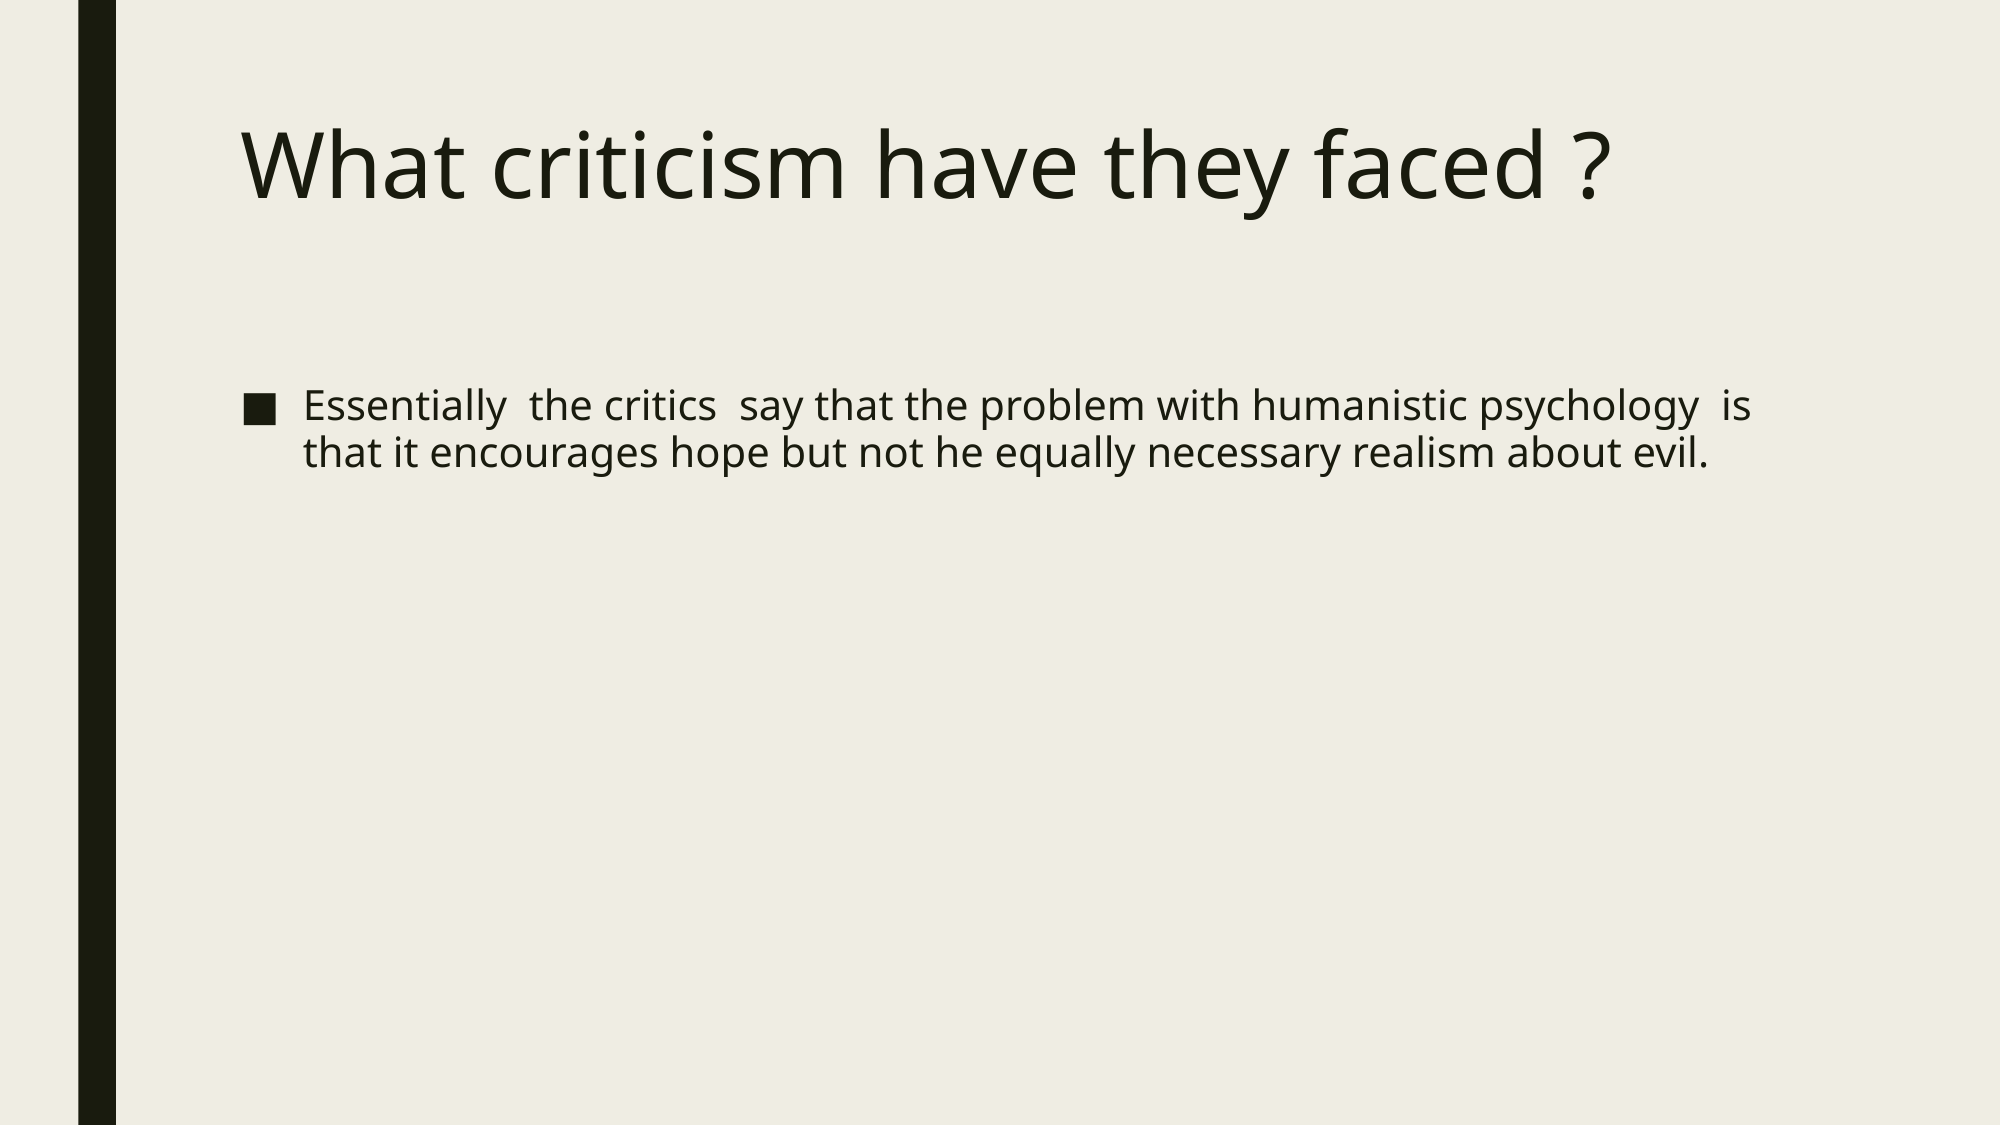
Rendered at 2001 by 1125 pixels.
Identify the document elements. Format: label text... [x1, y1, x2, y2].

list Essentially the critics say that the problem with humanistic psychology is that it encourages hope but not he equally necessary realism about evil. [225, 375, 1800, 963]
title What criticism have they faced ? [225, 112, 1800, 357]
